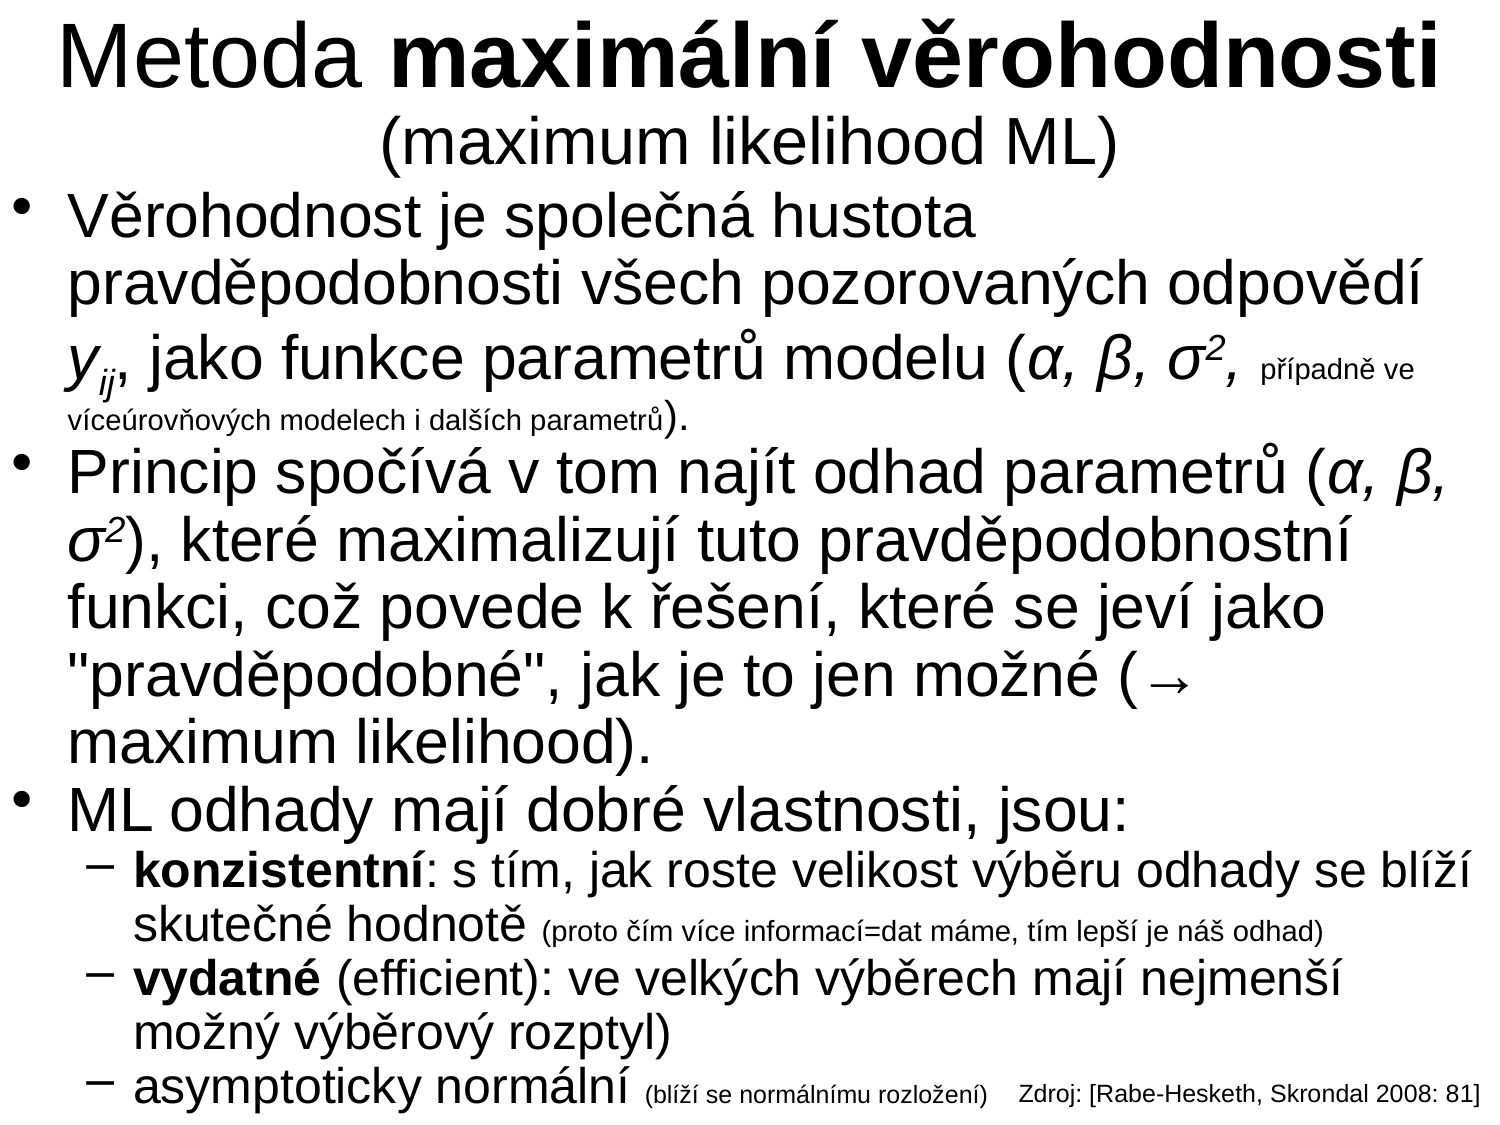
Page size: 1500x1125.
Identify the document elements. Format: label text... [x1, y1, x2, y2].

title Metoda maximální věrohodnosti (maximum likelihood ML) [17, 0, 1483, 188]
text_box Zdroj: [Rabe-Hesketh, Skrondal 2008: 81] [1003, 1069, 1500, 1115]
list Věrohodnost je společná hustota pravděpodobnosti všech pozorovaných odpovědí yij, jako funkce parametrů modelu (α, β, σ2, případně ve víceúrovňových modelech i dalších parametrů). Princip spočívá v tom najít odhad parametrů (α, β, σ2), které maximalizují tuto pravděpodobnostní funkci, což povede k řešení, které se jeví jako "pravděpodobné", jak je to jen možné (→ maximum likelihood). ML odhady mají dobré vlastnosti, jsou: konzistentní: s tím, jak roste velikost výběru odhady se blíží skutečné hodnotě (proto čím více informací=dat máme, tím lepší je náš odhad) vydatné (efficient): ve velkých výběrech mají nejmenší možný výběrový rozptyl) asymptoticky normální (blíží se normálnímu rozložení) [0, 175, 1497, 1093]
